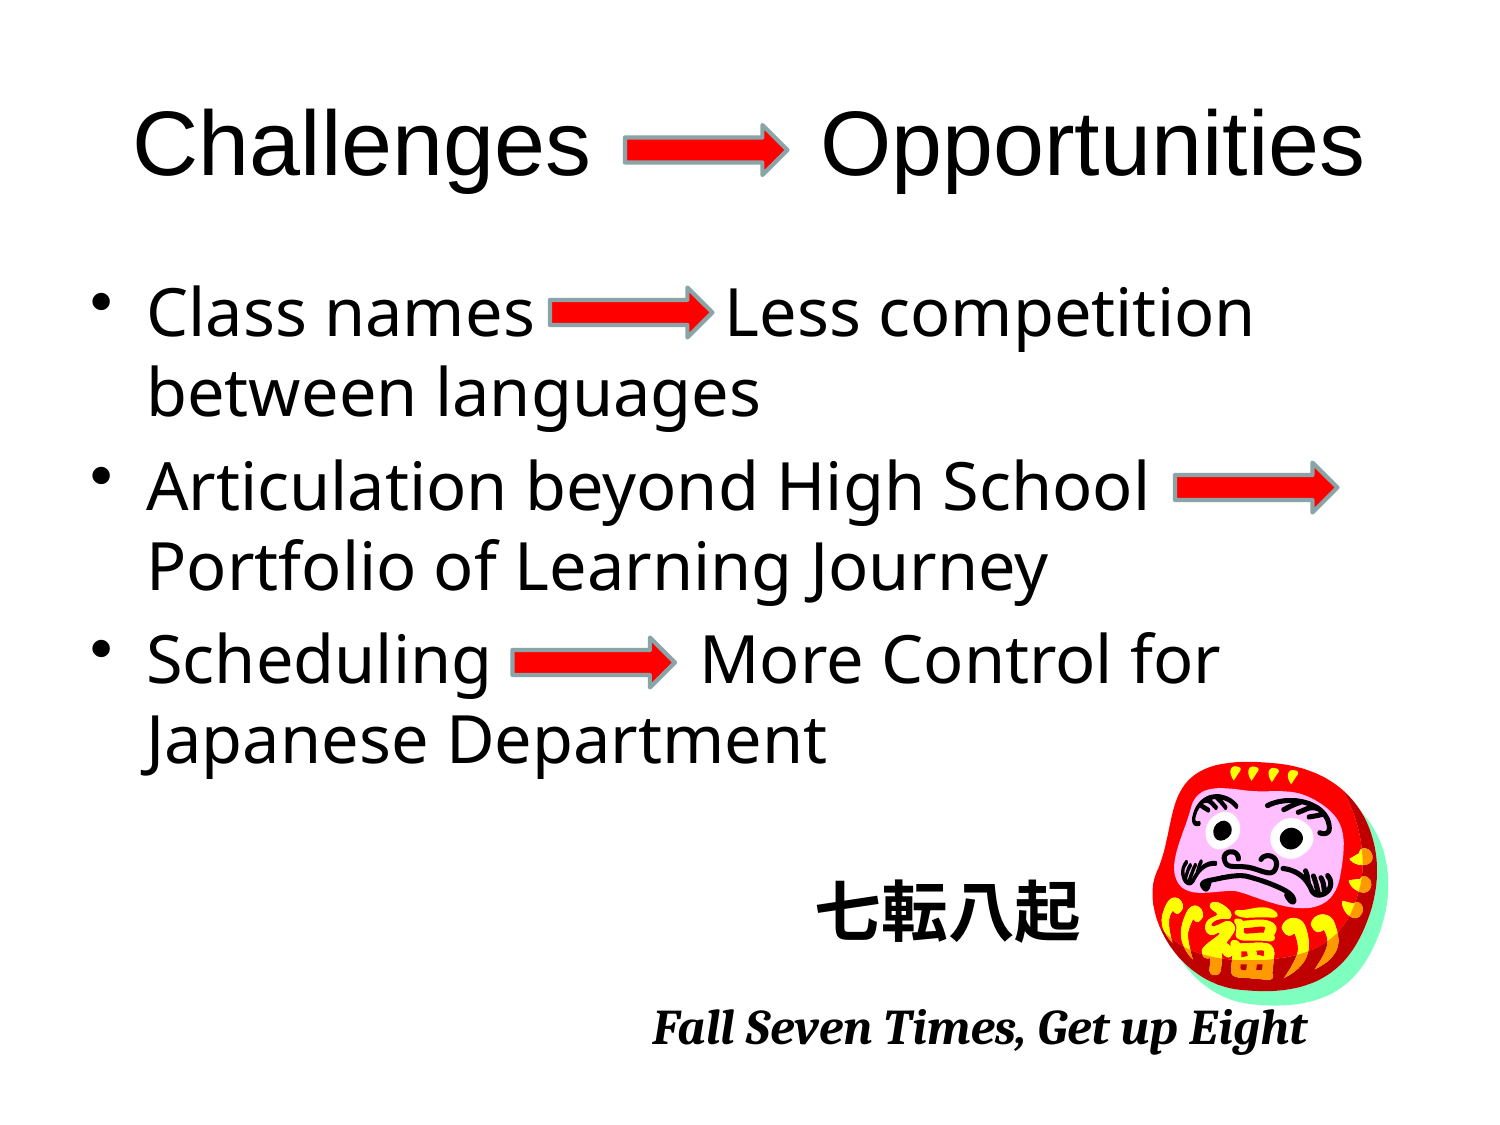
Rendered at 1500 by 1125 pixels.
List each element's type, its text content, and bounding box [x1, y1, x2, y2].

text_box [1172, 460, 1340, 515]
picture [1149, 749, 1396, 1013]
text_box 七転八起 [799, 862, 1100, 958]
title Challenges Opportunities [74, 44, 1426, 233]
text_box [510, 635, 678, 690]
text_box [547, 285, 715, 340]
text_box Fall Seven Times, Get up Eight [637, 987, 1388, 1063]
text_box [622, 123, 790, 177]
list Class names Less competition between languages Articulation beyond High School Portfolio of Learning Journey Scheduling More Control for Japanese Department [74, 262, 1426, 926]
